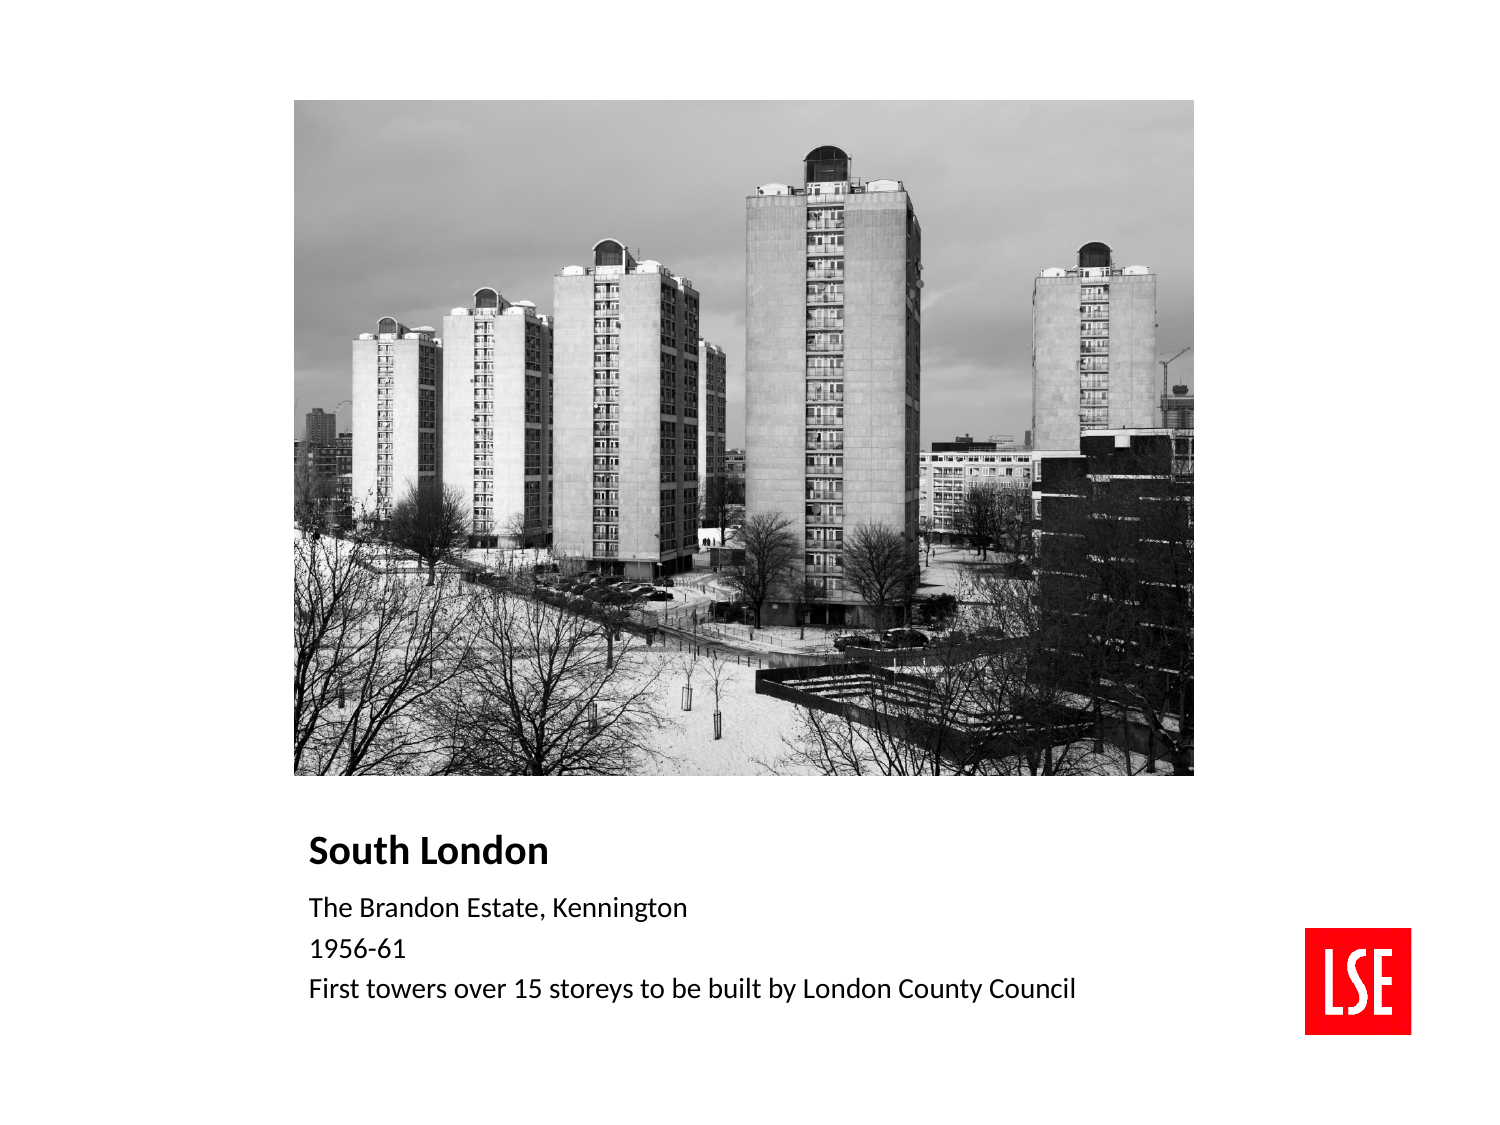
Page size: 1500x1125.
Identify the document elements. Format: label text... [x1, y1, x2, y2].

picture [1304, 928, 1412, 1036]
title South London [294, 787, 1194, 880]
list The Brandon Estate, Kennington 1956-61 First towers over 15 storeys to be built by London County Council [294, 880, 1194, 1013]
picture [293, 100, 1195, 776]
